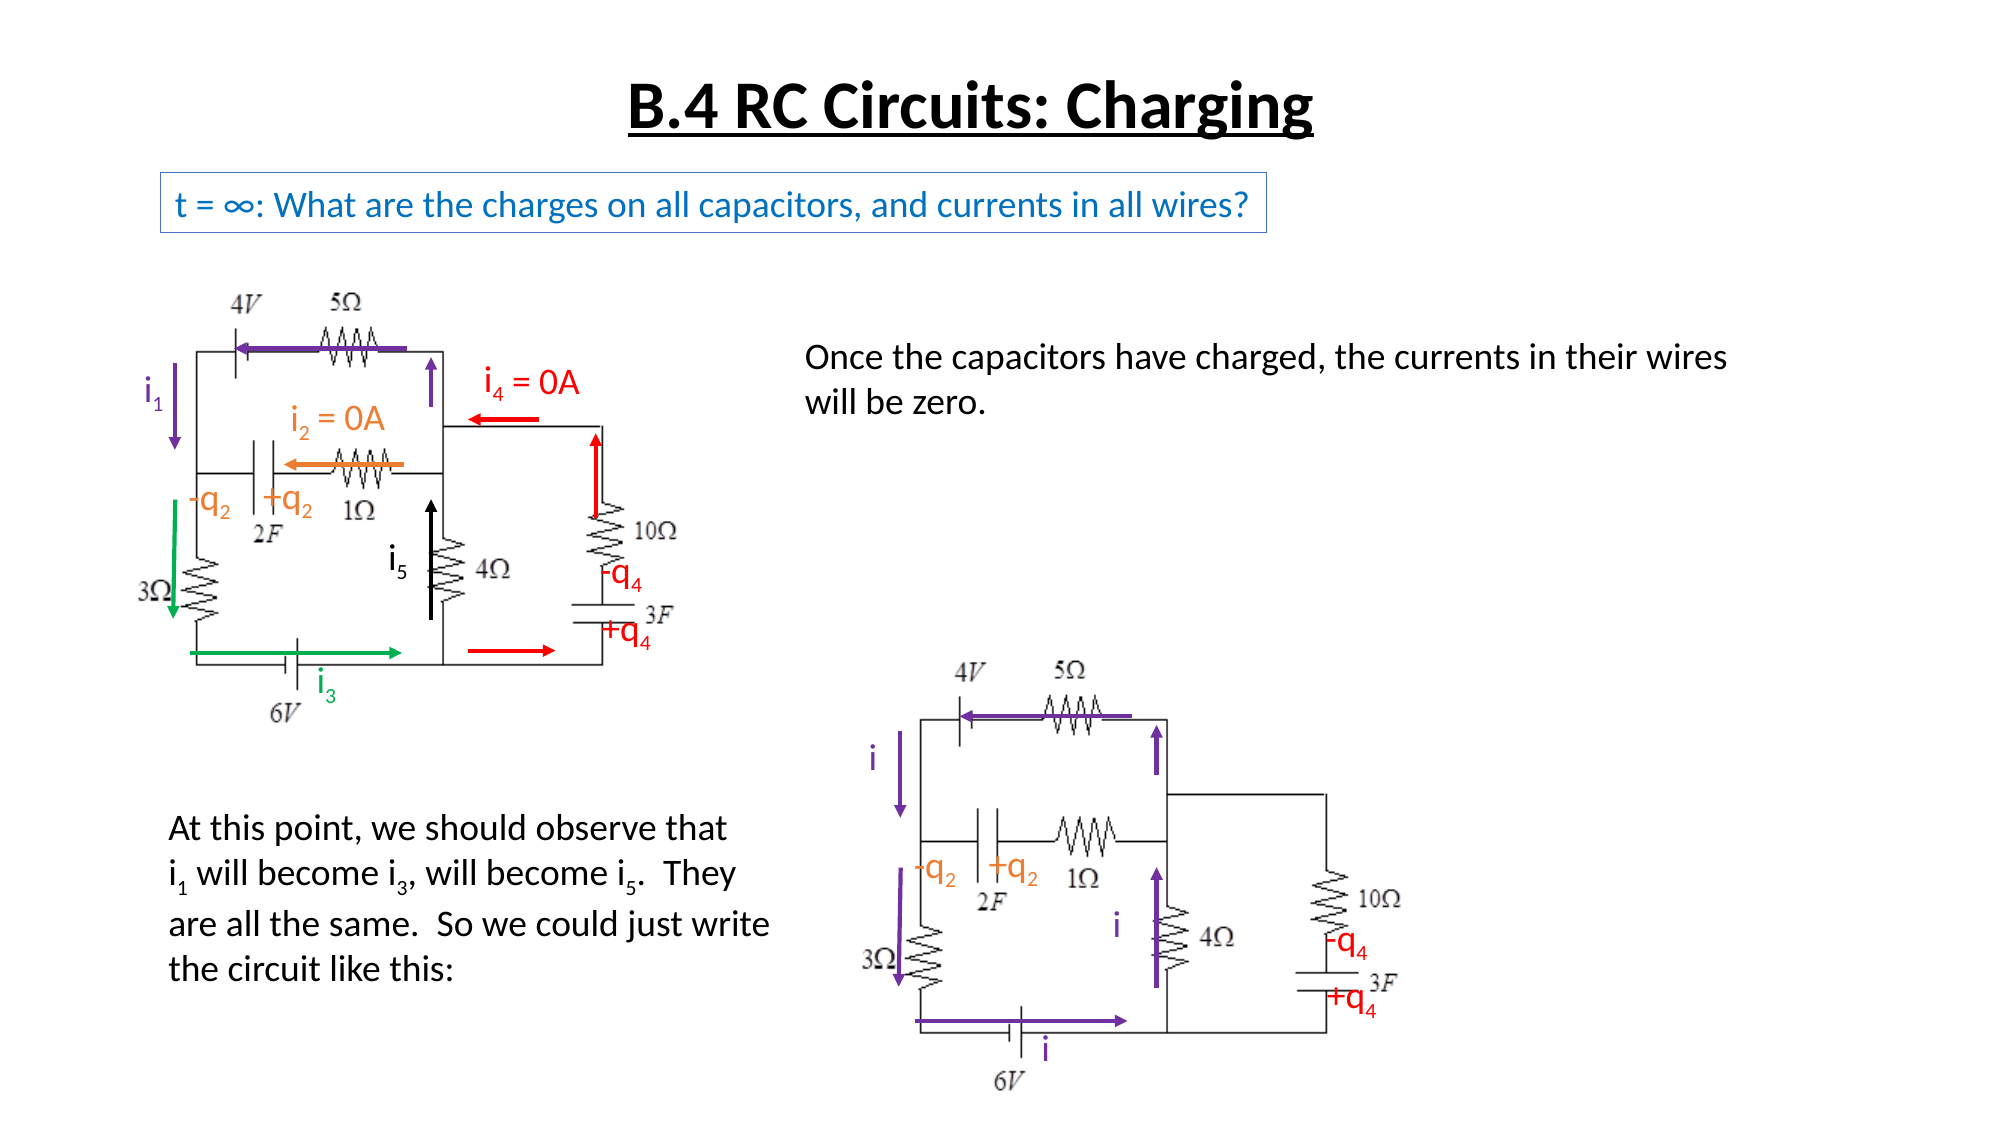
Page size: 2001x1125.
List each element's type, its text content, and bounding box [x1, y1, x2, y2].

text_box At this point, we should observe that i1 will become i3, will become i5. They are all the same. So we could just write the circuit like this: [153, 795, 787, 997]
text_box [827, 648, 1425, 1107]
text_box B.4 RC Circuits: Charging [612, 61, 1362, 152]
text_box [103, 280, 701, 739]
text_box t = ∞: What are the charges on all capacitors, and currents in all wires? [160, 172, 1267, 233]
text_box Once the capacitors have charged, the currents in their wires will be zero. [789, 324, 1754, 430]
